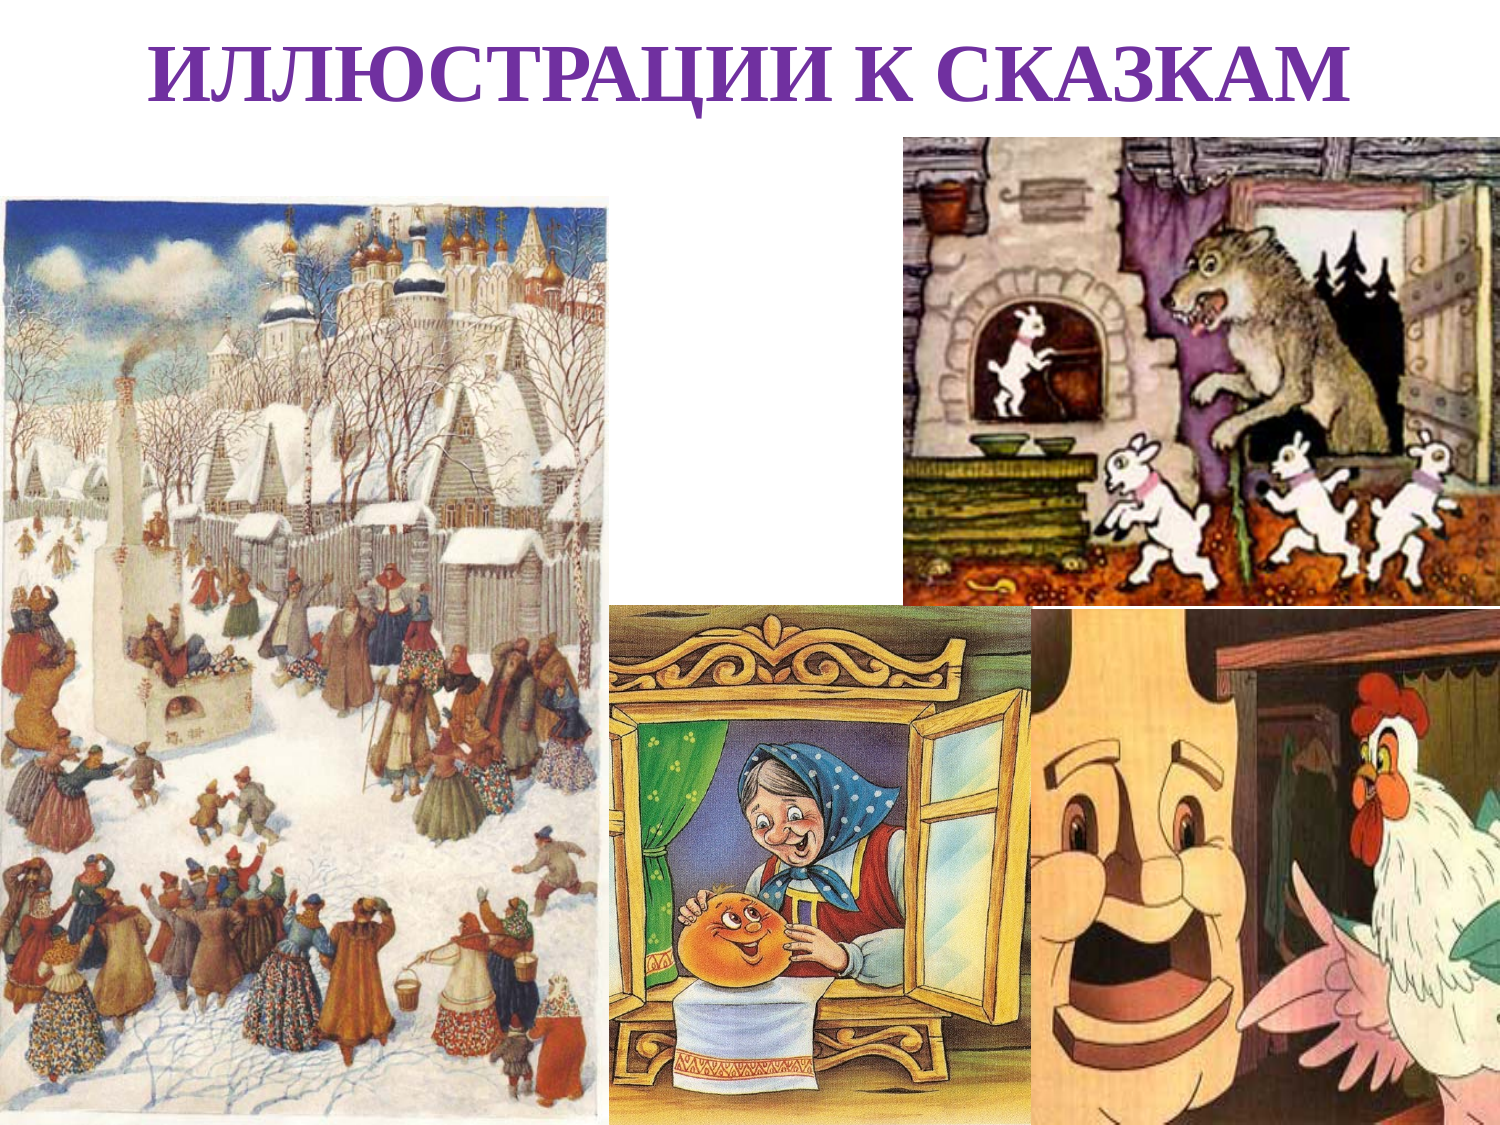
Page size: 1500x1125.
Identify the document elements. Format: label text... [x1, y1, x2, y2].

picture [0, 136, 1500, 1125]
title ИЛЛЮСТРАЦИИ К СКАЗКАМ [75, 0, 1425, 138]
